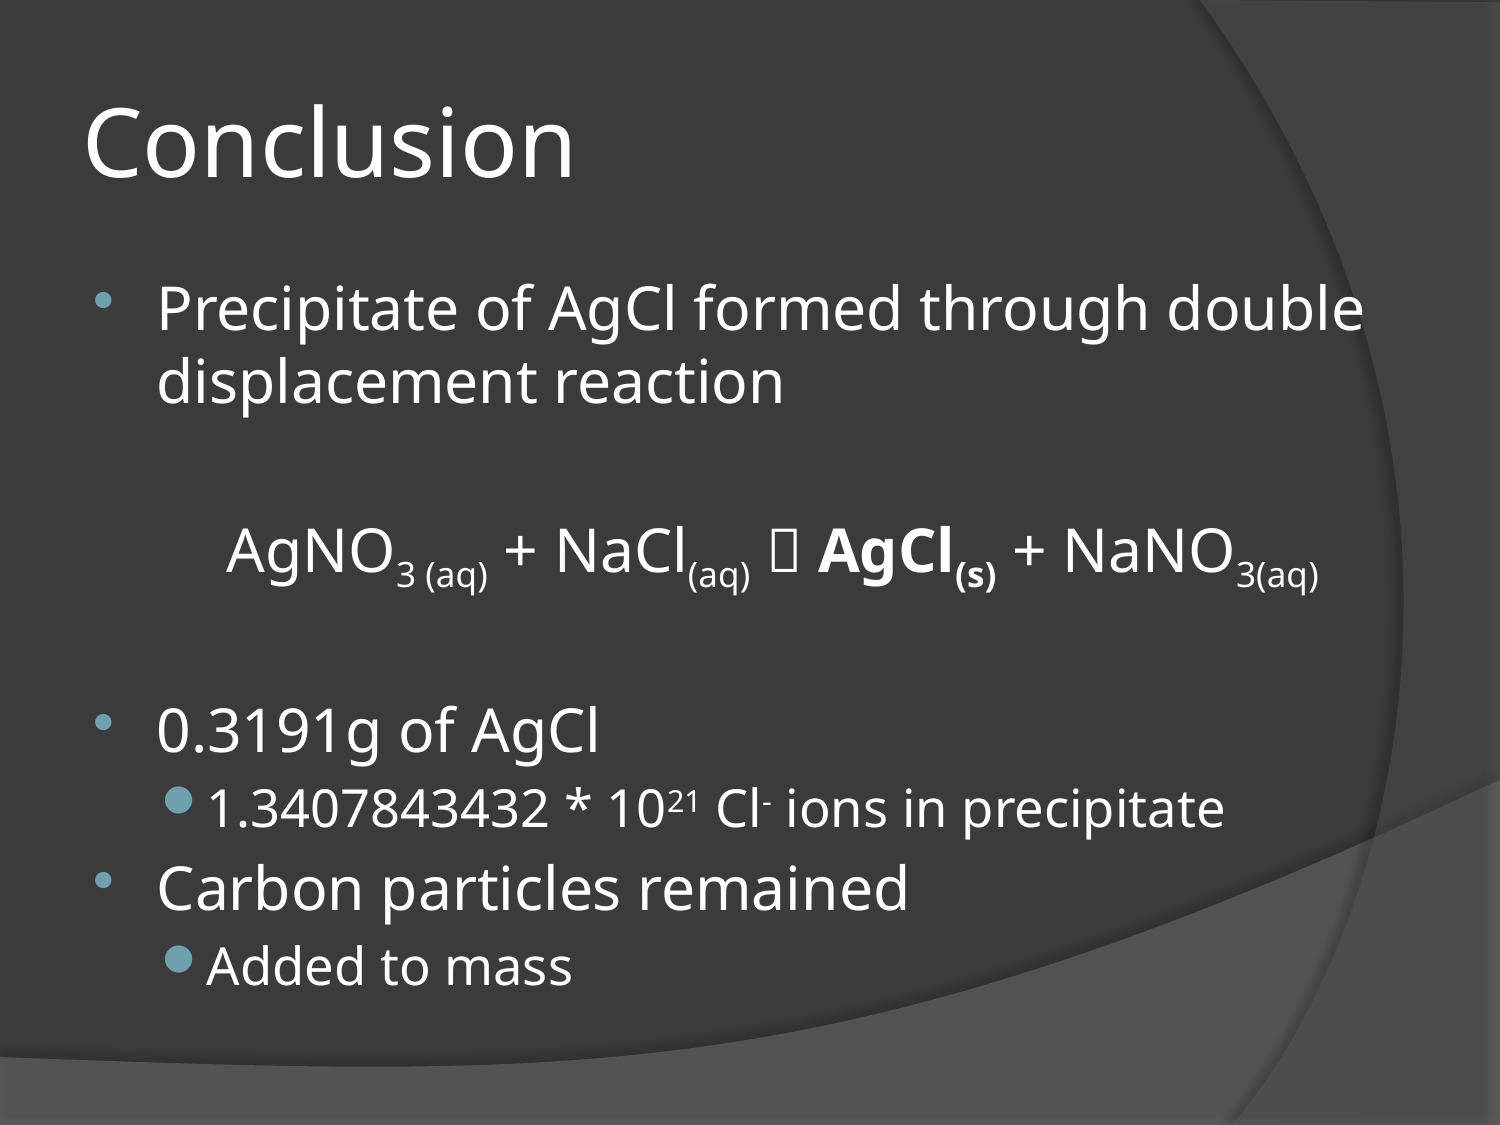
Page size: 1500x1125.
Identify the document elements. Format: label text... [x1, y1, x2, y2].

list Precipitate of AgCl formed through double displacement reaction AgNO3 (aq) + NaCl(aq)  AgCl(s) + NaNO3(aq) 0.3191g of AgCl 1.3407843432 * 1021 Cl- ions in precipitate Carbon particles remained Added to mass [75, 262, 1465, 1005]
title Conclusion [75, 45, 1300, 233]
